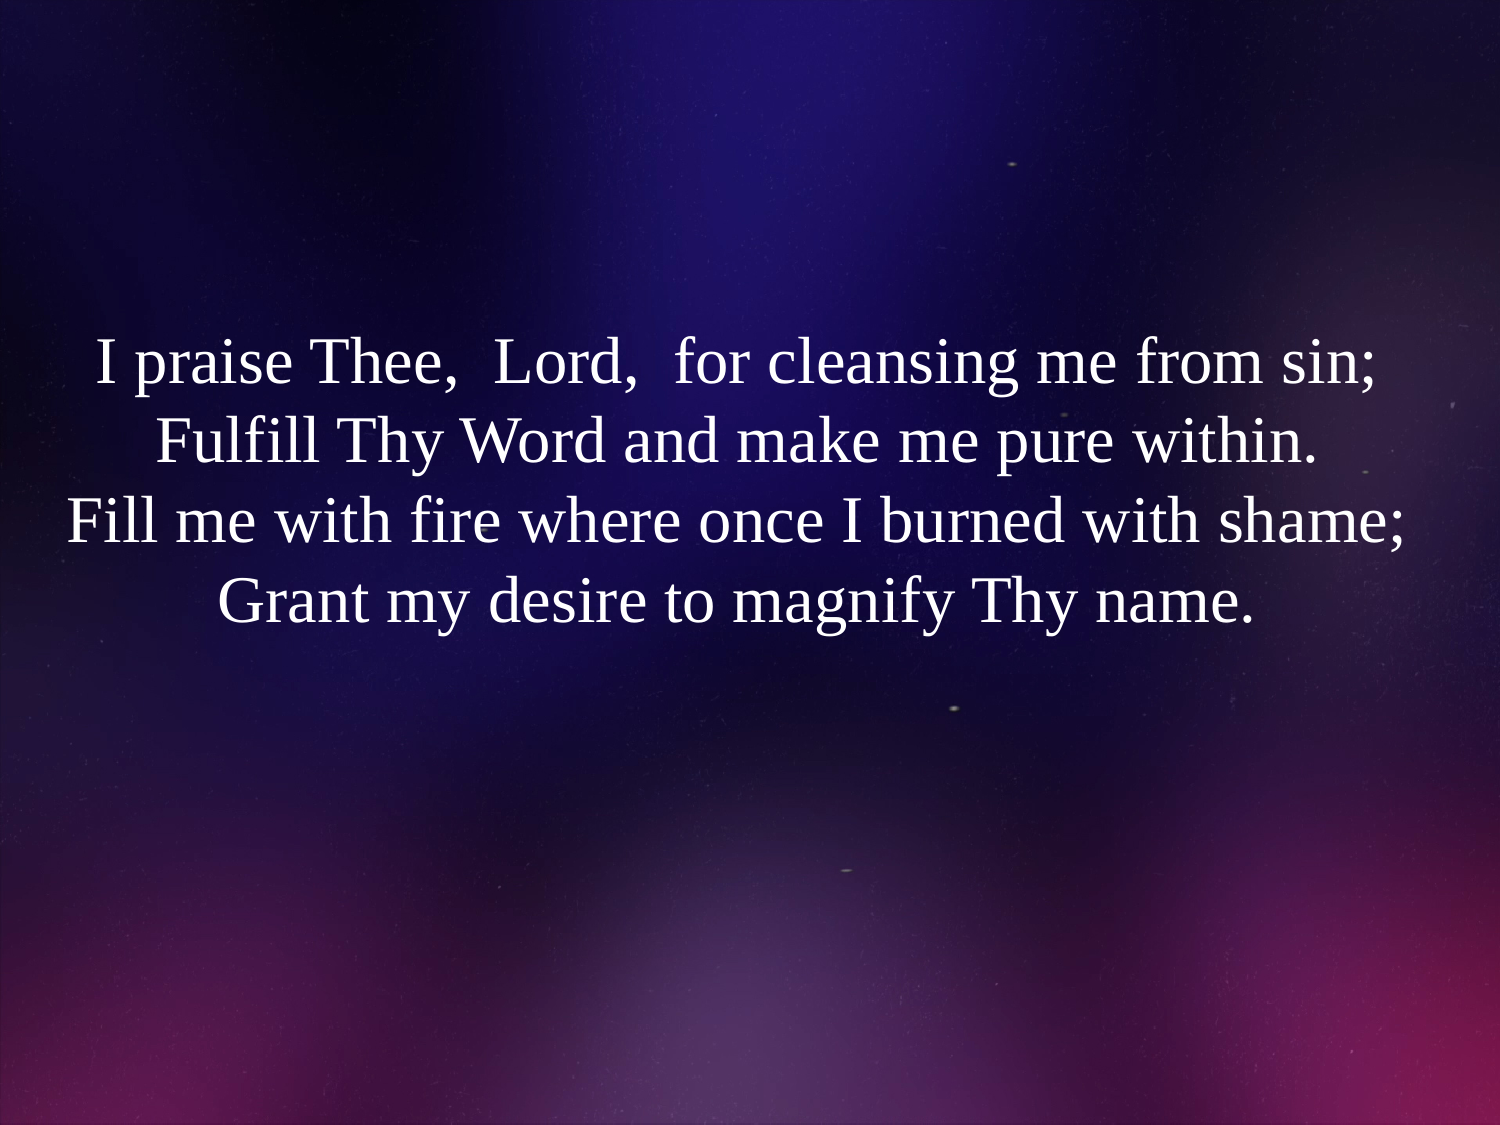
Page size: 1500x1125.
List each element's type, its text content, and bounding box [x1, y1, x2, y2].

picture [0, 0, 1500, 1125]
title I praise Thee, Lord, for cleansing me from sin; Fulfill Thy Word and make me pure within. Fill me with fire where once I burned with shame; Grant my desire to magnify Thy name. [41, 462, 1436, 650]
